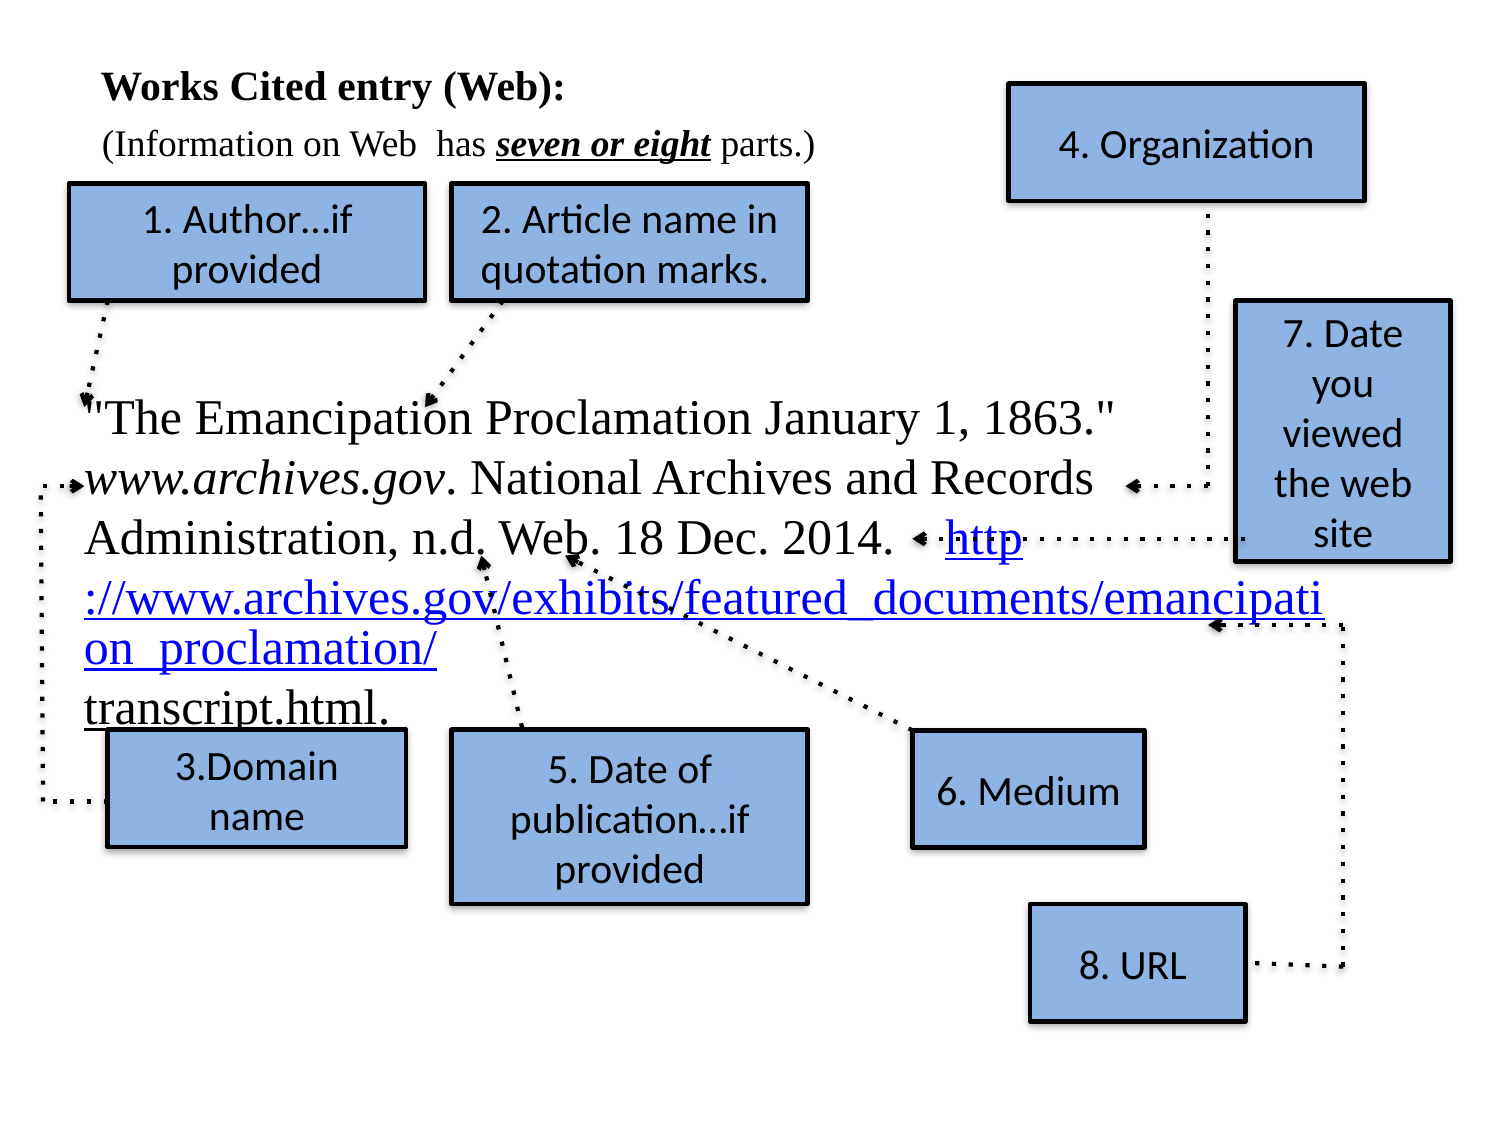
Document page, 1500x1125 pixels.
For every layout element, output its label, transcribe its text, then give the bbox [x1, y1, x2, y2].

text_box (Information on Web has seven or eight parts.) [87, 111, 831, 172]
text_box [84, 300, 108, 408]
text_box 6. Medium [912, 730, 1145, 848]
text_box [1244, 962, 1344, 967]
text_box 5. Date of publication…if provided [451, 729, 808, 905]
text_box 4. Organization [1008, 83, 1365, 202]
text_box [481, 555, 523, 728]
text_box "The Emancipation Proclamation January 1, 1863." www.archives.gov. National Archives and Records Administration, n.d. Web. 18 Dec. 2014. http://www.archives.gov/exhibits/featured_documents/emancipation_proclamation/transcript.html. [69, 377, 1344, 693]
text_box 2. Article name in quotation marks. [451, 183, 808, 302]
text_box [424, 300, 504, 408]
text_box Works Cited entry (Web): [85, 51, 582, 117]
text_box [40, 485, 44, 802]
text_box 8. URL [1029, 903, 1246, 1022]
text_box 3.Domain name [107, 729, 407, 848]
text_box 1. Author…if provided [68, 183, 426, 302]
text_box 7. Date you viewed the web site [1235, 300, 1451, 562]
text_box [564, 555, 913, 731]
